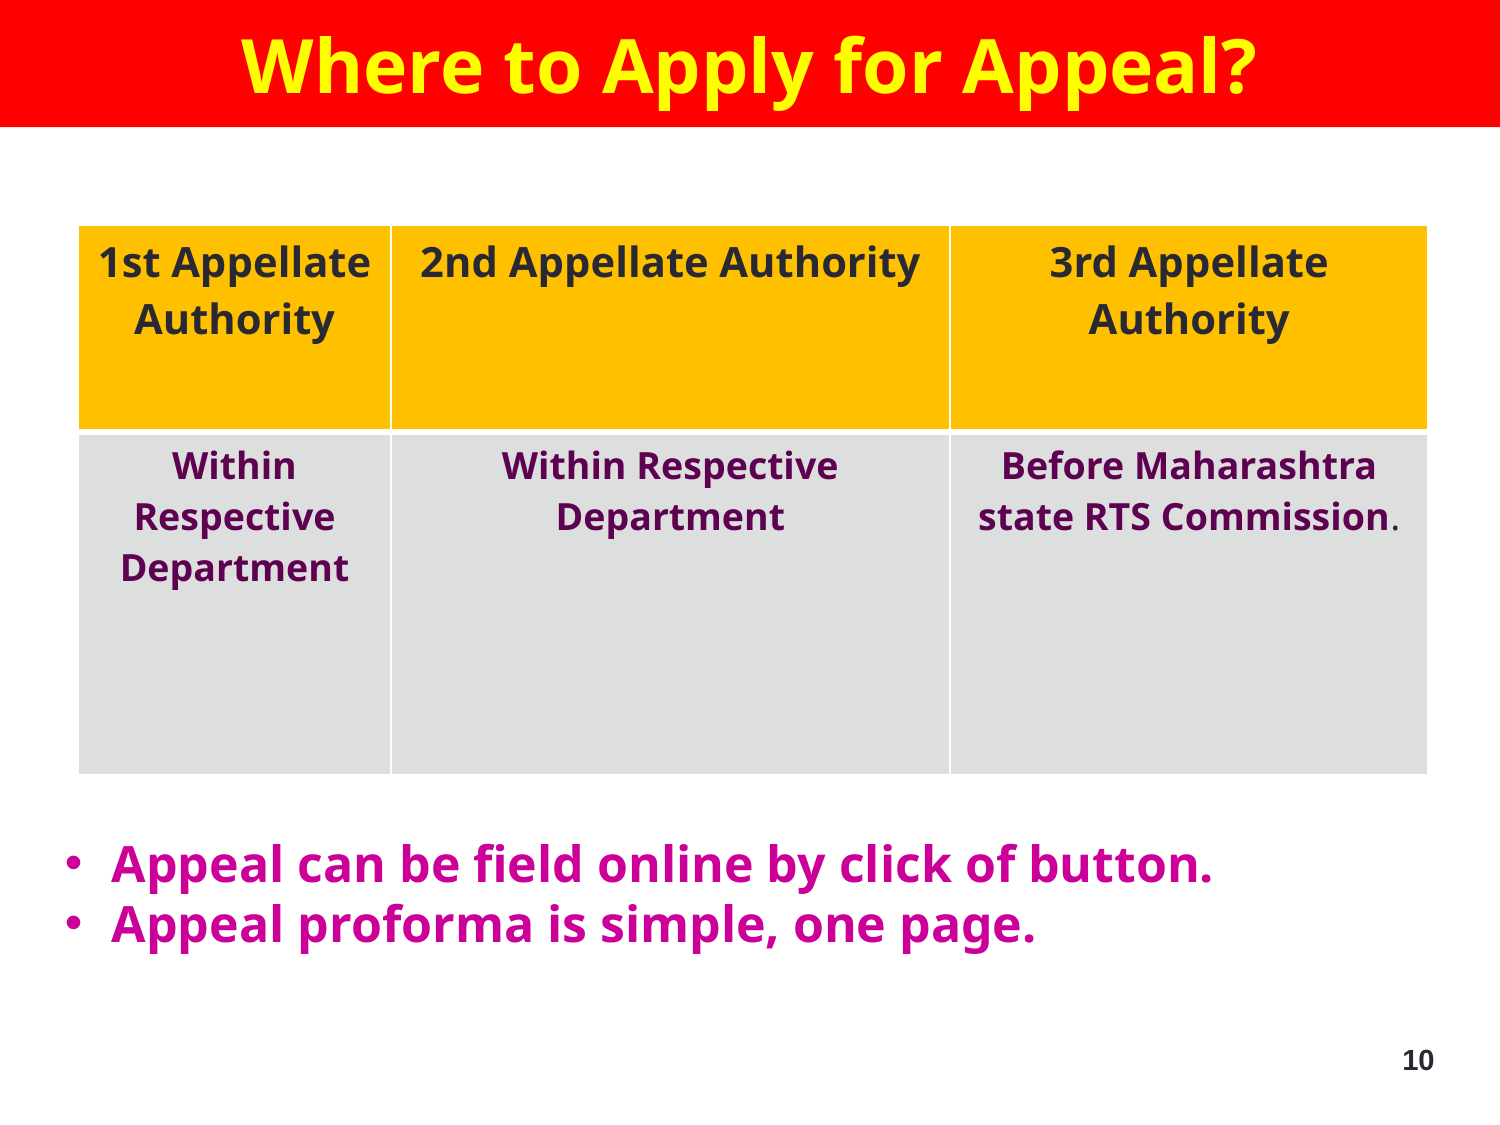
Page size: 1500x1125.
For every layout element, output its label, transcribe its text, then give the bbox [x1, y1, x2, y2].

table_cell Within Respective Department [392, 435, 949, 774]
table_cell Within Respective Department [79, 435, 390, 774]
table_cell Before Maharashtra state RTS Commission. [951, 435, 1427, 774]
table_header 3rd Appellate Authority [951, 226, 1427, 429]
table_header 2nd Appellate Authority [392, 226, 949, 429]
table_header 1st Appellate Authority [79, 226, 390, 429]
text_box 10 [1387, 1025, 1463, 1092]
text_box Where to Apply for Appeal? [0, 0, 1500, 129]
text_box Appeal can be field online by click of button. Appeal proforma is simple, one page. [49, 825, 1425, 960]
